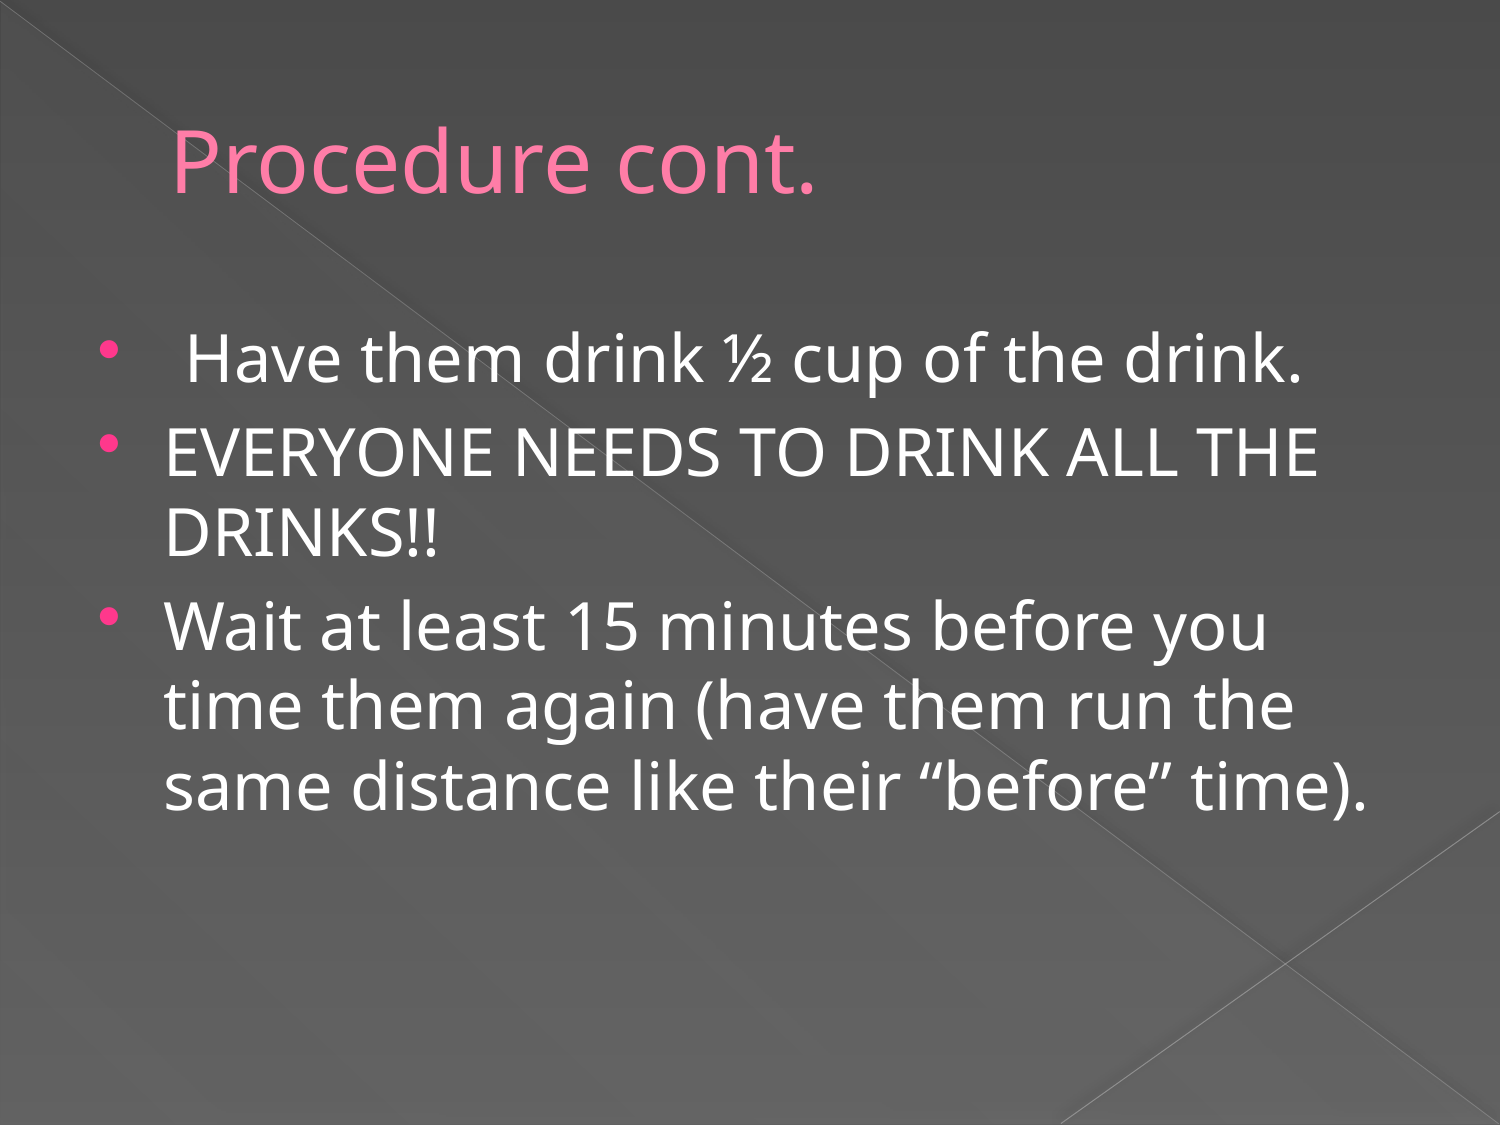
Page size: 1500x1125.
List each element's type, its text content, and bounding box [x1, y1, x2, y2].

title Procedure cont. [75, 43, 1425, 274]
list Have them drink ½ cup of the drink. EVERYONE NEEDS TO DRINK ALL THE DRINKS!! Wait at least 15 minutes before you time them again (have them run the same distance like their “before” time). [75, 308, 1425, 1059]
